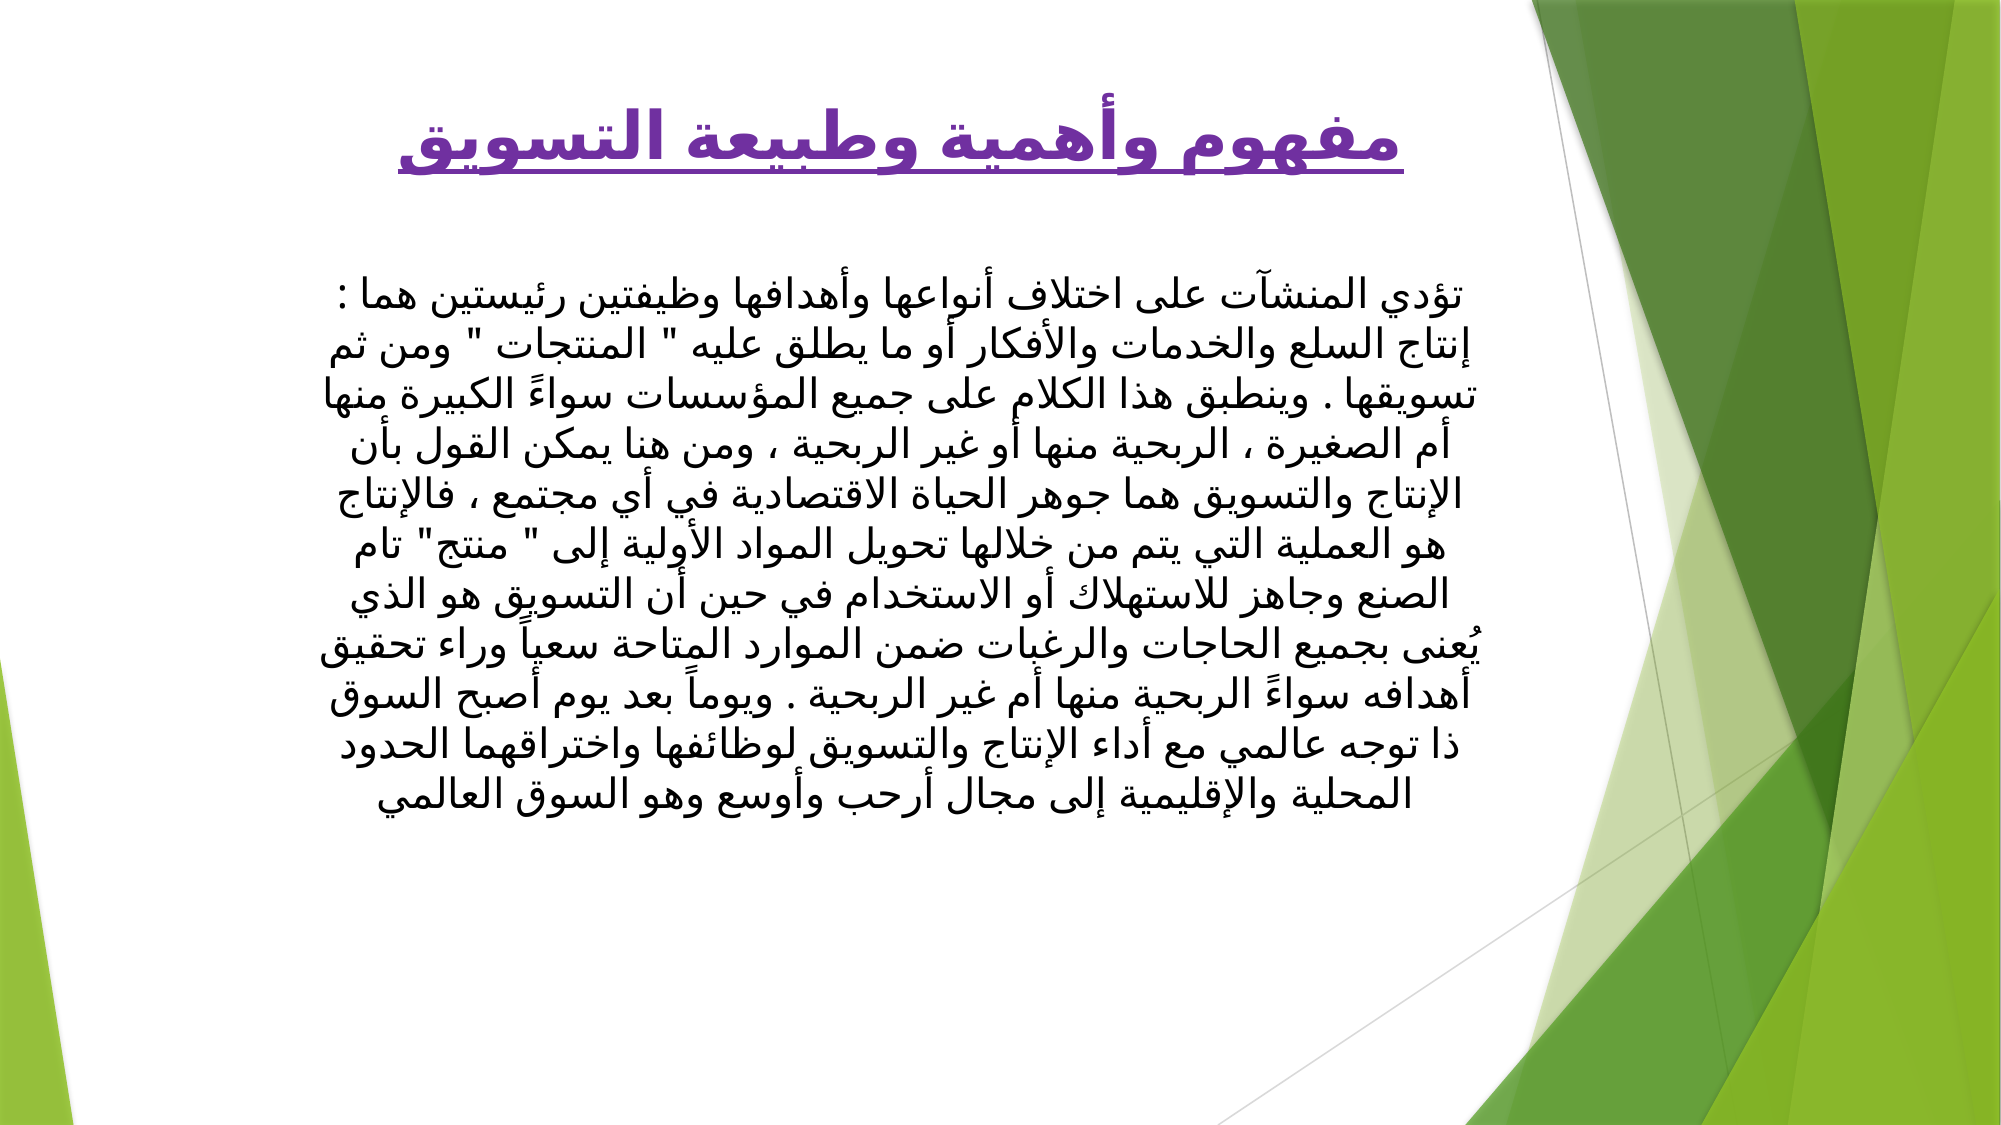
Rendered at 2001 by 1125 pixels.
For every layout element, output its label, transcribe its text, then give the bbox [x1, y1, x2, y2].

text_box تؤدي المنشآت على اختلاف أنواعها وأهدافها وظيفتين رئيستين هما : إنتاج السلع والخدمات والأفكار أو ما يطلق عليه " المنتجات " ومن ثم تسويقها . وينطبق هذا الكلام على جميع المؤسسات سواءً الكبيرة منها أم الصغيرة ، الربحية منها أو غير الربحية ، ومن هنا يمكن القول بأن الإنتاج والتسويق هما جوهر الحياة الاقتصادية في أي مجتمع ، فالإنتاج هو العملية التي يتم من خلالها تحويل المواد الأولية إلى " منتج" تام الصنع وجاهز للاستهلاك أو الاستخدام في حين أن التسويق هو الذي يُعنى بجميع الحاجات والرغبات ضمن الموارد المتاحة سعياً وراء تحقيق أهدافه سواءً الربحية منها أم غير الربحية . ويوماً بعد يوم أصبح السوق ذا توجه عالمي مع أداء الإنتاج والتسويق لوظائفها واختراقهما الحدود المحلية والإقليمية إلى مجال أرحب وأوسع وهو السوق العالمي [301, 259, 1500, 825]
text_box مفهوم وأهمية وطبيعة التسويق [382, 85, 1419, 181]
